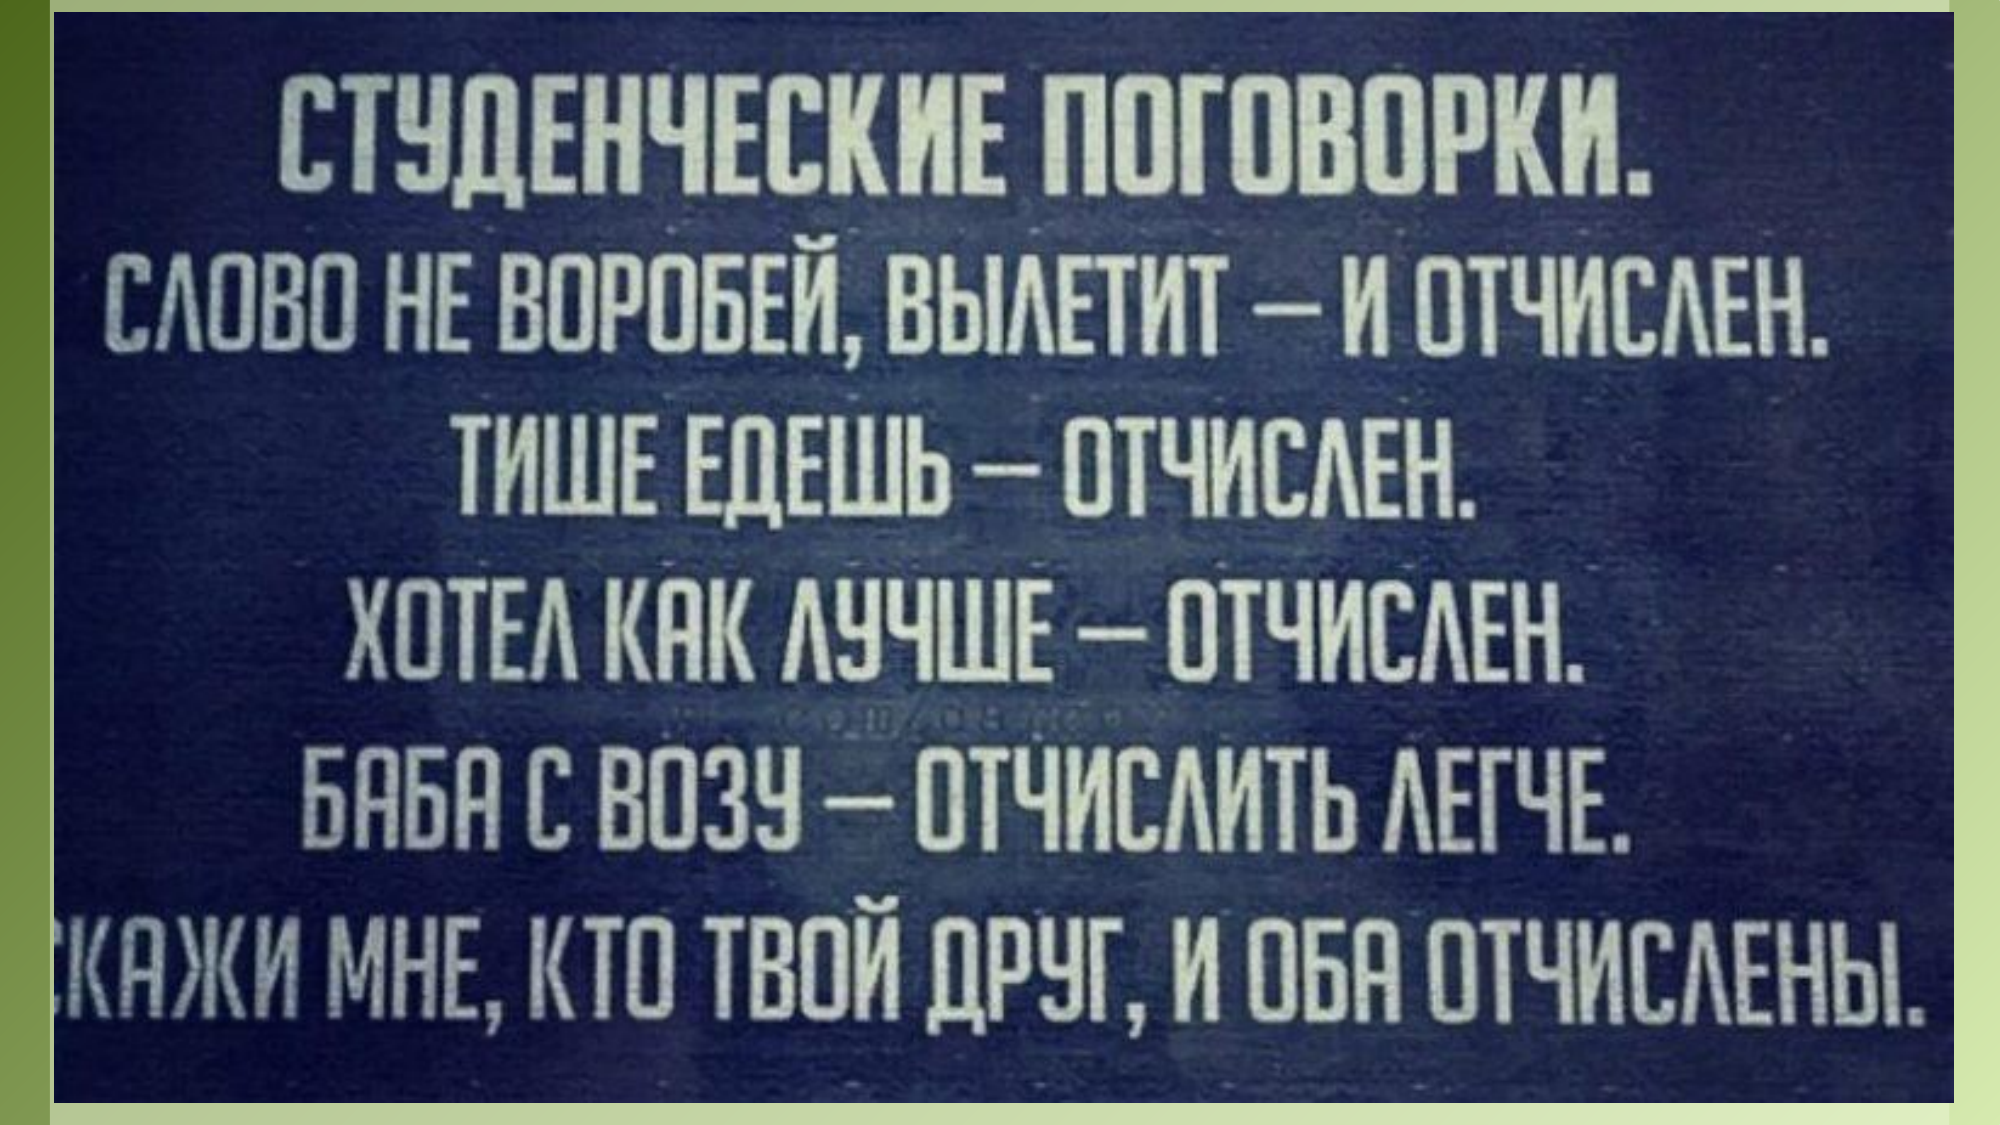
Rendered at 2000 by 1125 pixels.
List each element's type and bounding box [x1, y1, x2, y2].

list [54, 12, 1954, 1103]
